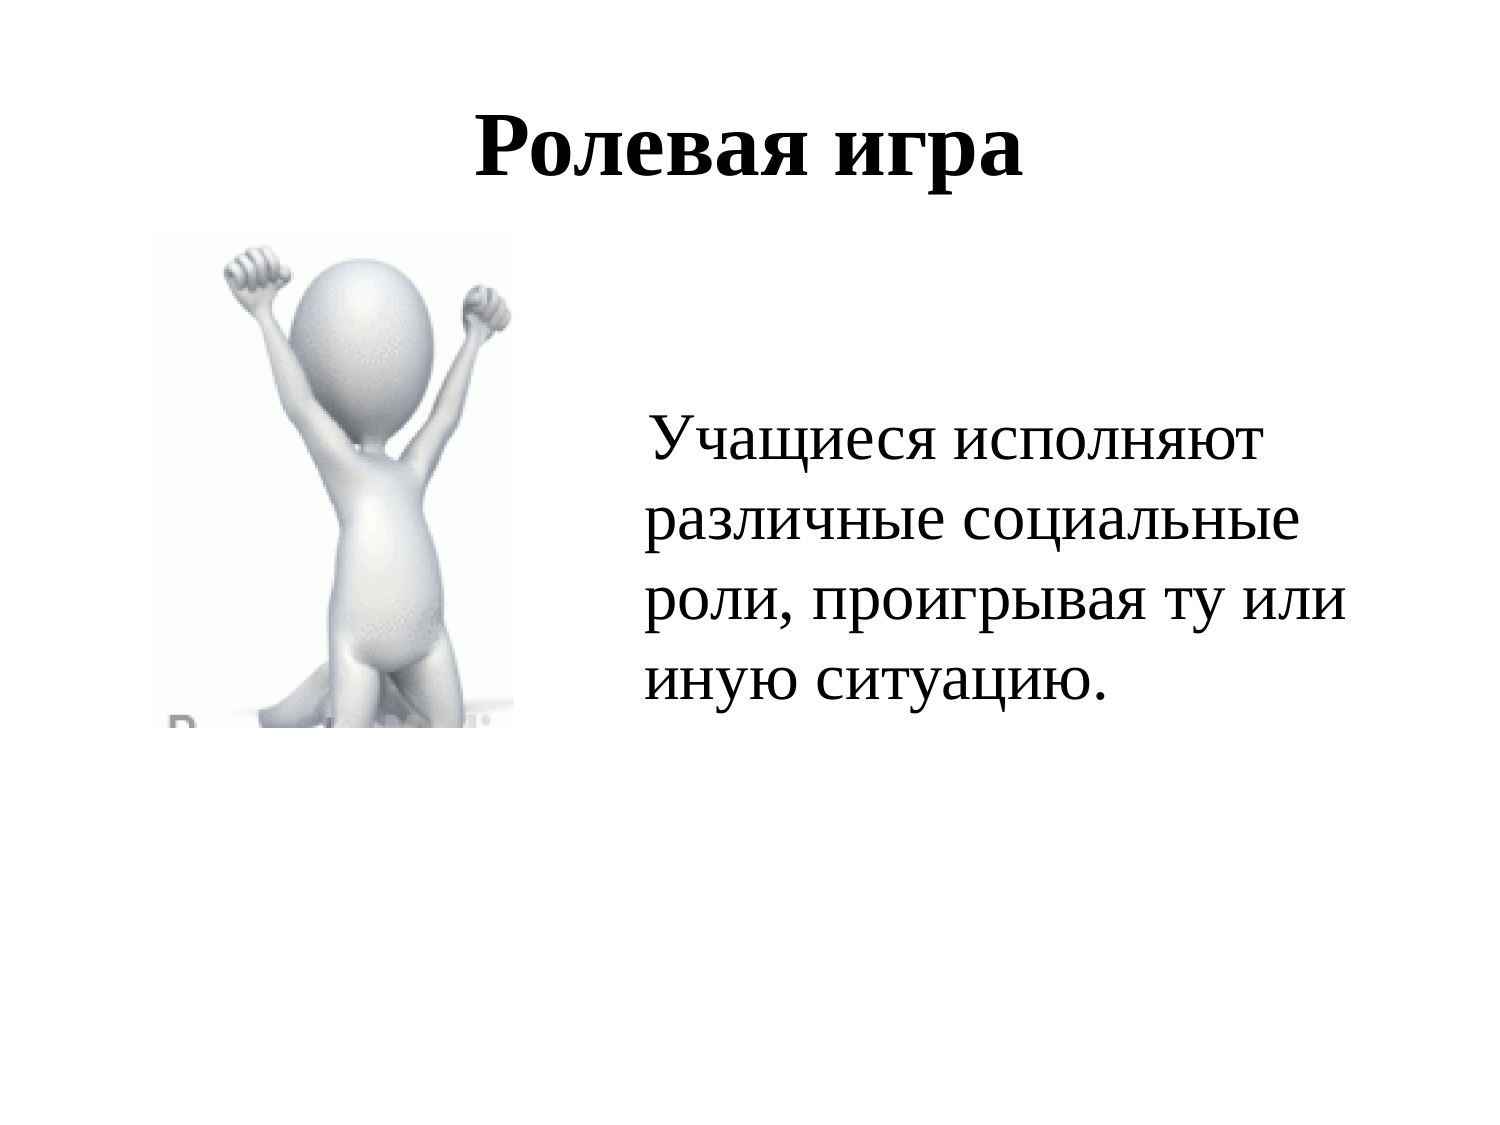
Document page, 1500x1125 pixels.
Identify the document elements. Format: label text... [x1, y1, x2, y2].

list Учащиеся исполняют различные социальные роли, проигрывая ту или иную ситуацию. [572, 385, 1437, 787]
title Ролевая игра [75, 45, 1425, 233]
picture [153, 231, 514, 729]
